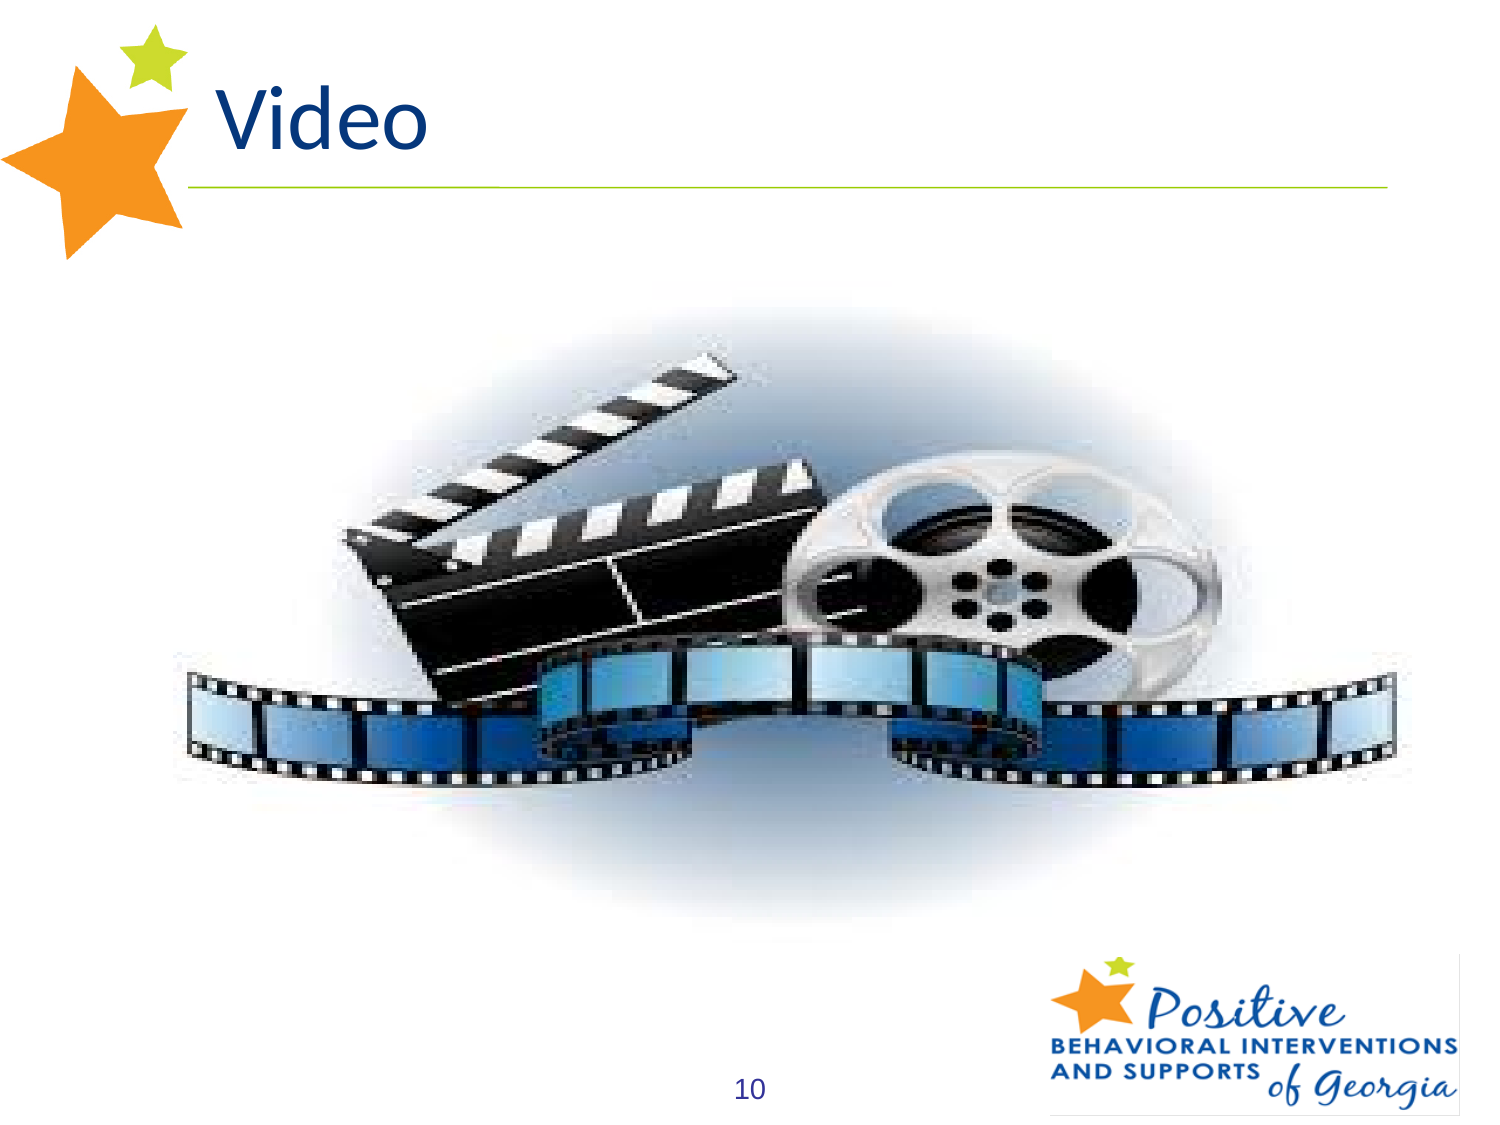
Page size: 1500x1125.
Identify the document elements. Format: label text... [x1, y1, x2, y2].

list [173, 280, 1412, 957]
title Video [200, 24, 1413, 175]
slide_number 10 [593, 1062, 907, 1101]
picture [1050, 954, 1461, 1117]
picture [0, 24, 188, 260]
